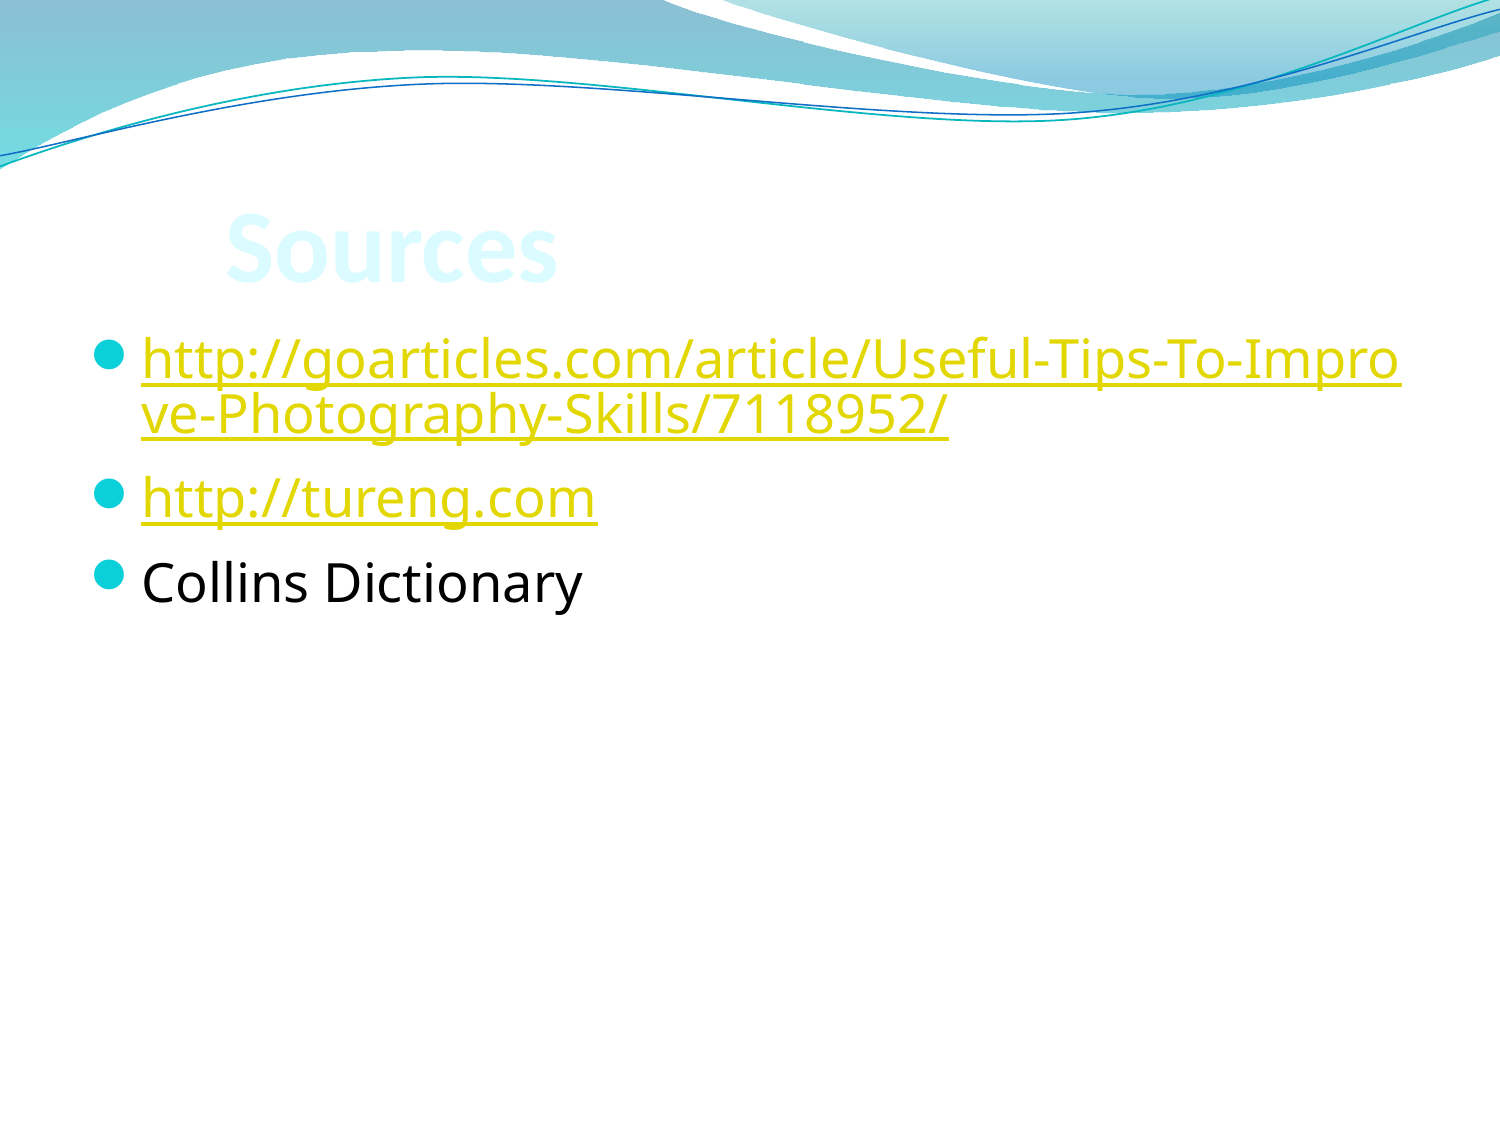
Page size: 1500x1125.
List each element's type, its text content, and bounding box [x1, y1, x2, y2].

list http://goarticles.com/article/Useful-Tips-To-Improve-Photography-Skills/7118952/ http://tureng.com Collins Dictionary [75, 317, 1425, 1038]
title Sources [75, 115, 1425, 303]
